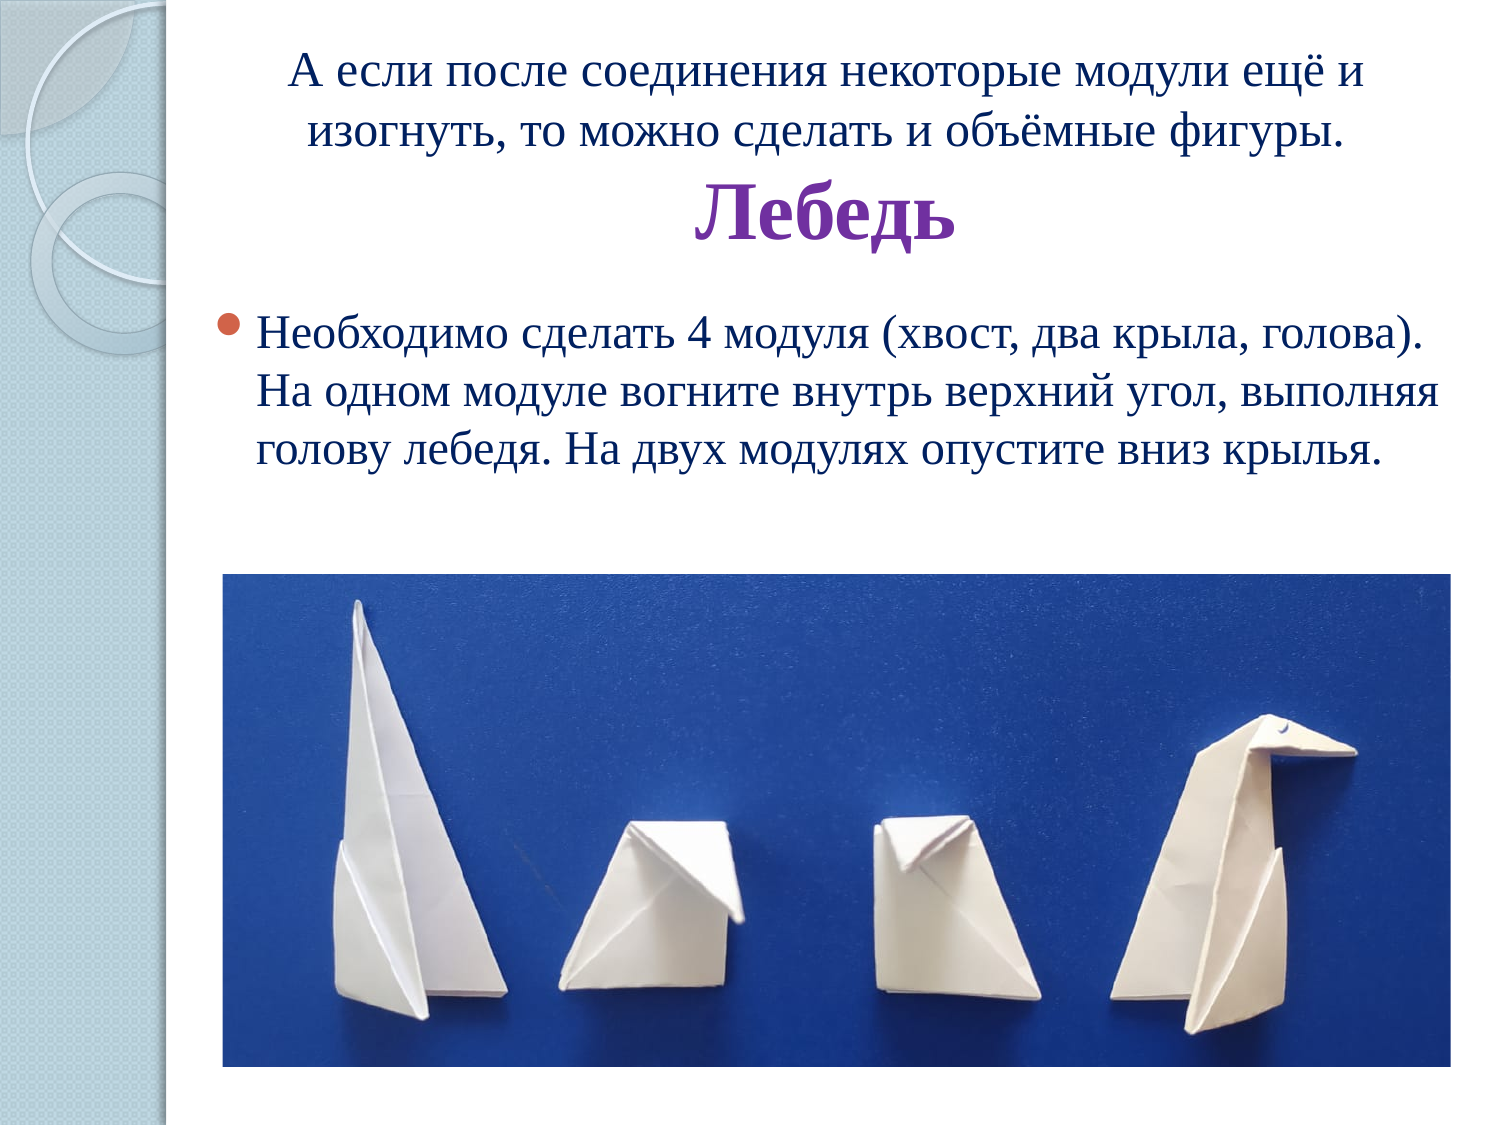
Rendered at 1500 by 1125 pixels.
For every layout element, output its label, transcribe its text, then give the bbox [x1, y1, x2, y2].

title А если после соединения некоторые модули ещё и изогнуть, то можно сделать и объёмные фигуры. Лебедь [187, 58, 1465, 235]
picture [222, 573, 1451, 1067]
list Необходимо сделать 4 модуля (хвост, два крыла, голова). На одном модуле вогните внутрь верхний угол, выполняя голову лебедя. На двух модулях опустите вниз крылья. [187, 292, 1465, 539]
